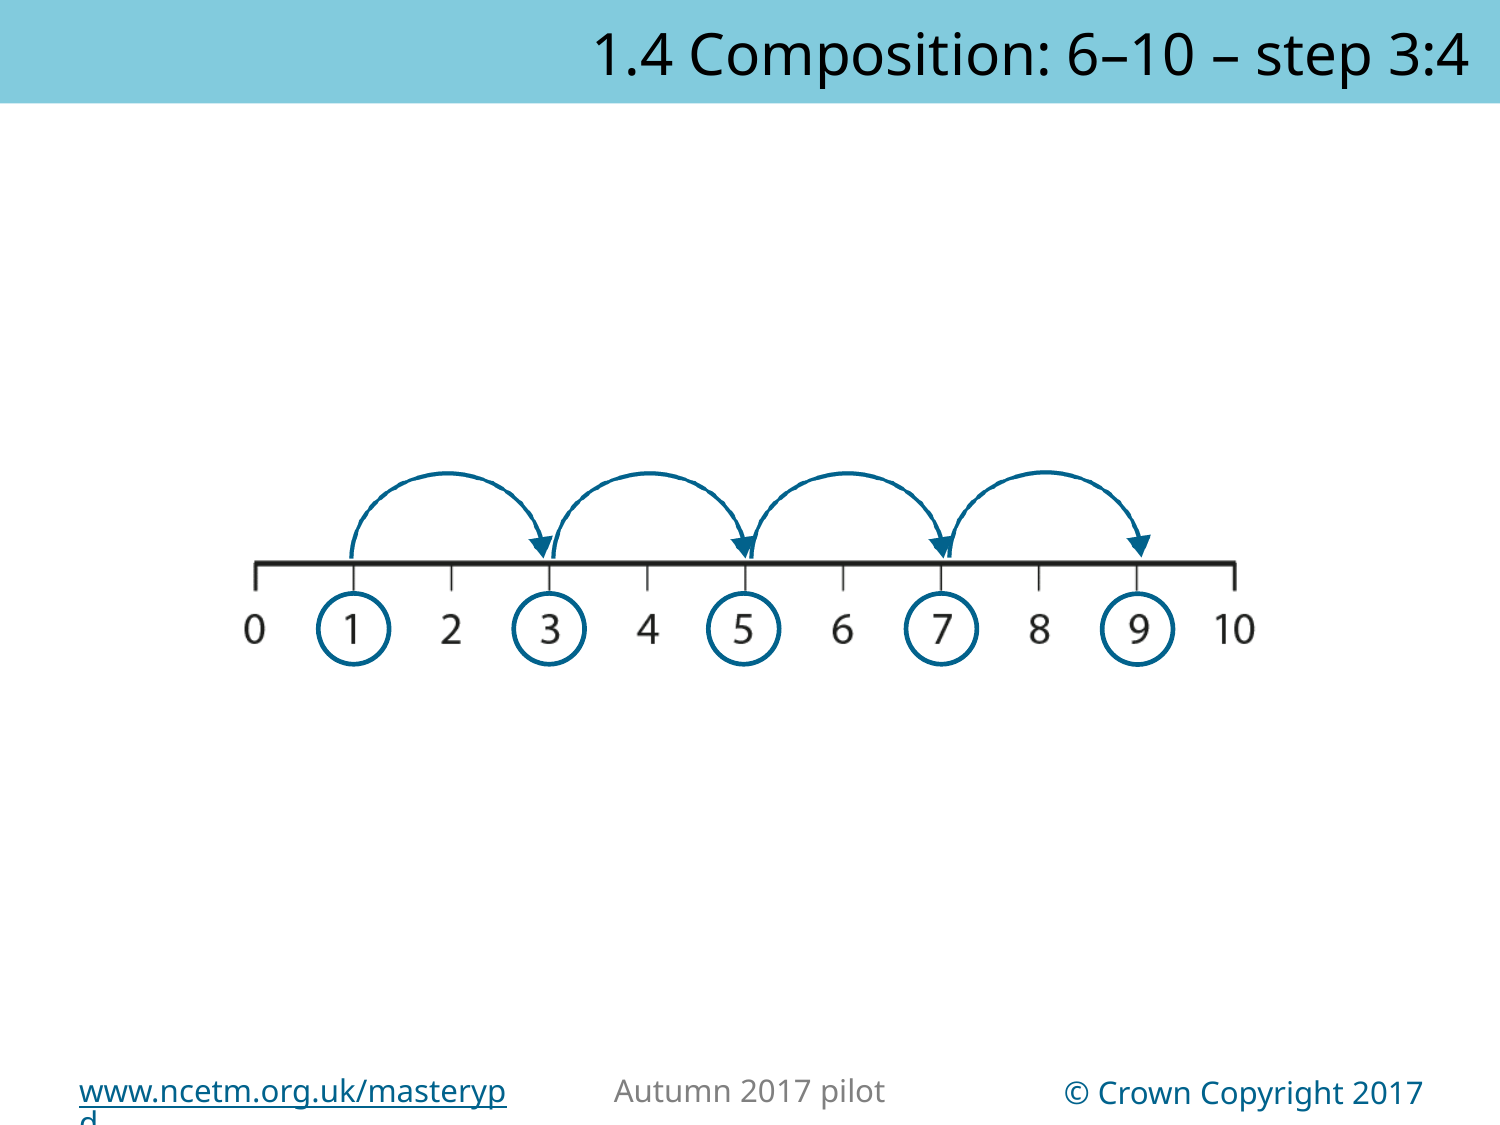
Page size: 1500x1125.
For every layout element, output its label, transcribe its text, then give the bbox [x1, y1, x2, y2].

picture [349, 471, 434, 548]
picture [321, 597, 386, 654]
picture [517, 597, 581, 654]
picture [711, 597, 776, 654]
picture [462, 471, 636, 538]
list 1.4 Composition: 6–10 – step 3:4 [0, 0, 1500, 104]
picture [909, 597, 974, 654]
picture [664, 471, 834, 536]
picture [1105, 597, 1170, 654]
picture [241, 475, 1259, 654]
picture [862, 469, 1151, 536]
